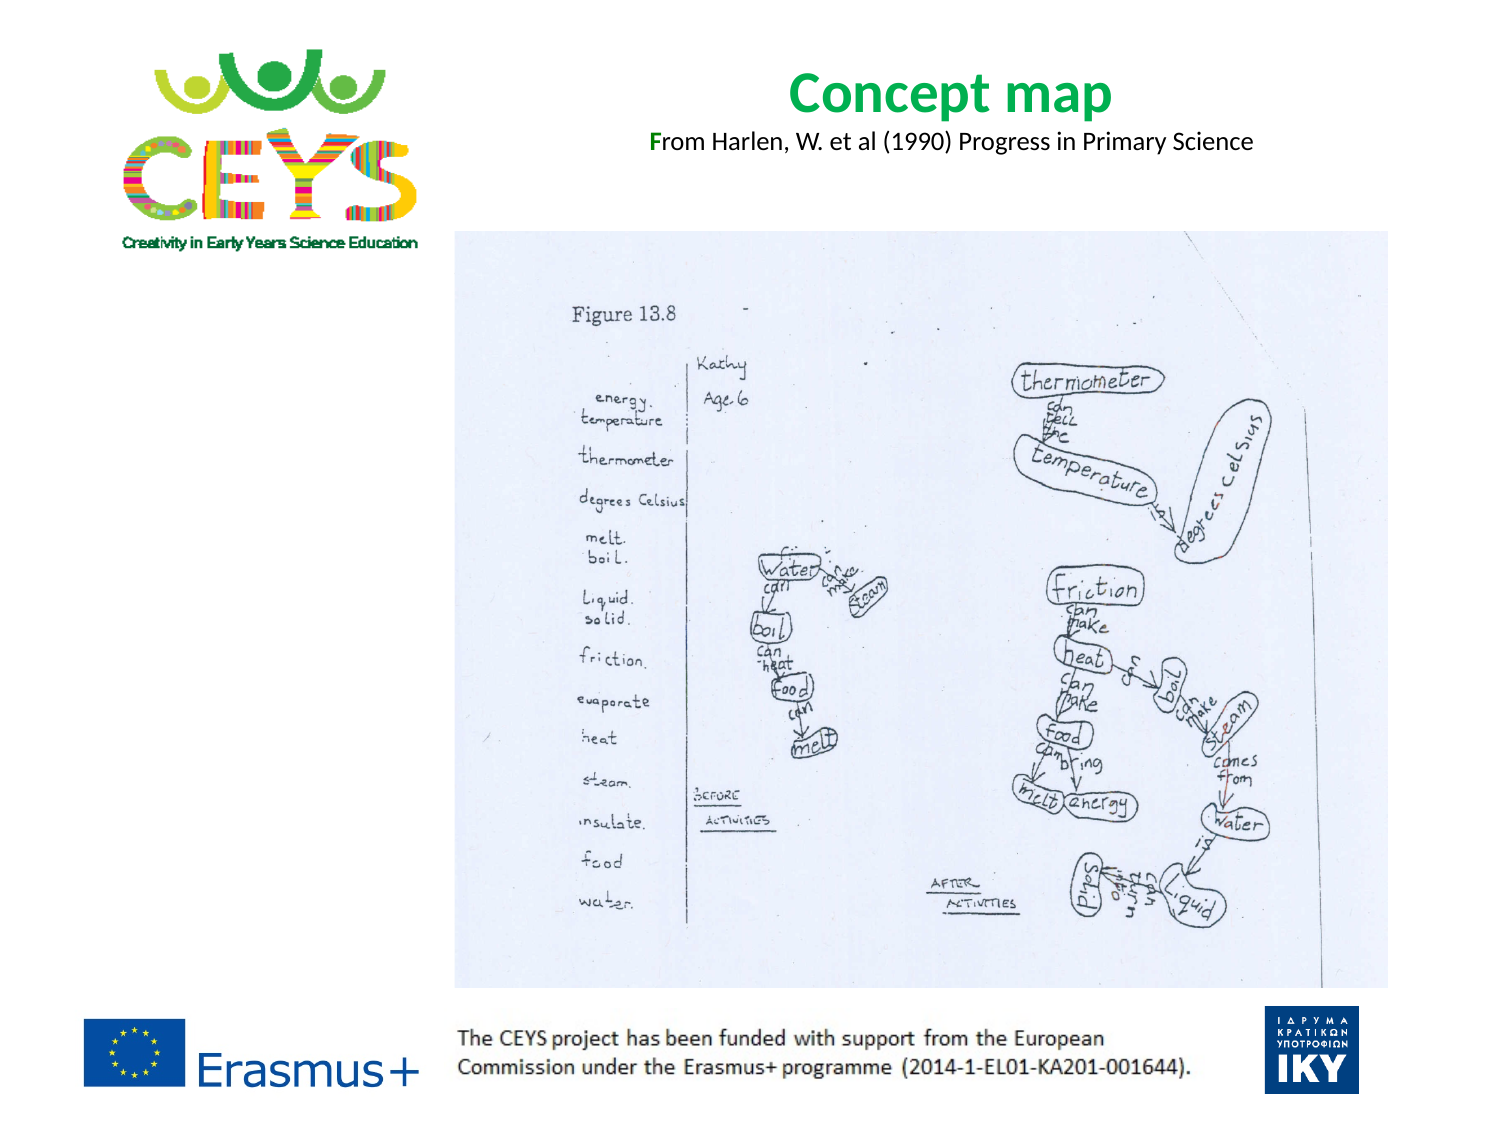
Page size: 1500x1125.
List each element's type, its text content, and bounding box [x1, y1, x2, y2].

picture [1264, 1005, 1359, 1094]
title Concept map From Harlen, W. et al (1990) Progress in Primary Science [478, 45, 1425, 197]
picture [444, 1008, 1205, 1097]
picture [454, 231, 1389, 988]
picture [64, 999, 438, 1106]
